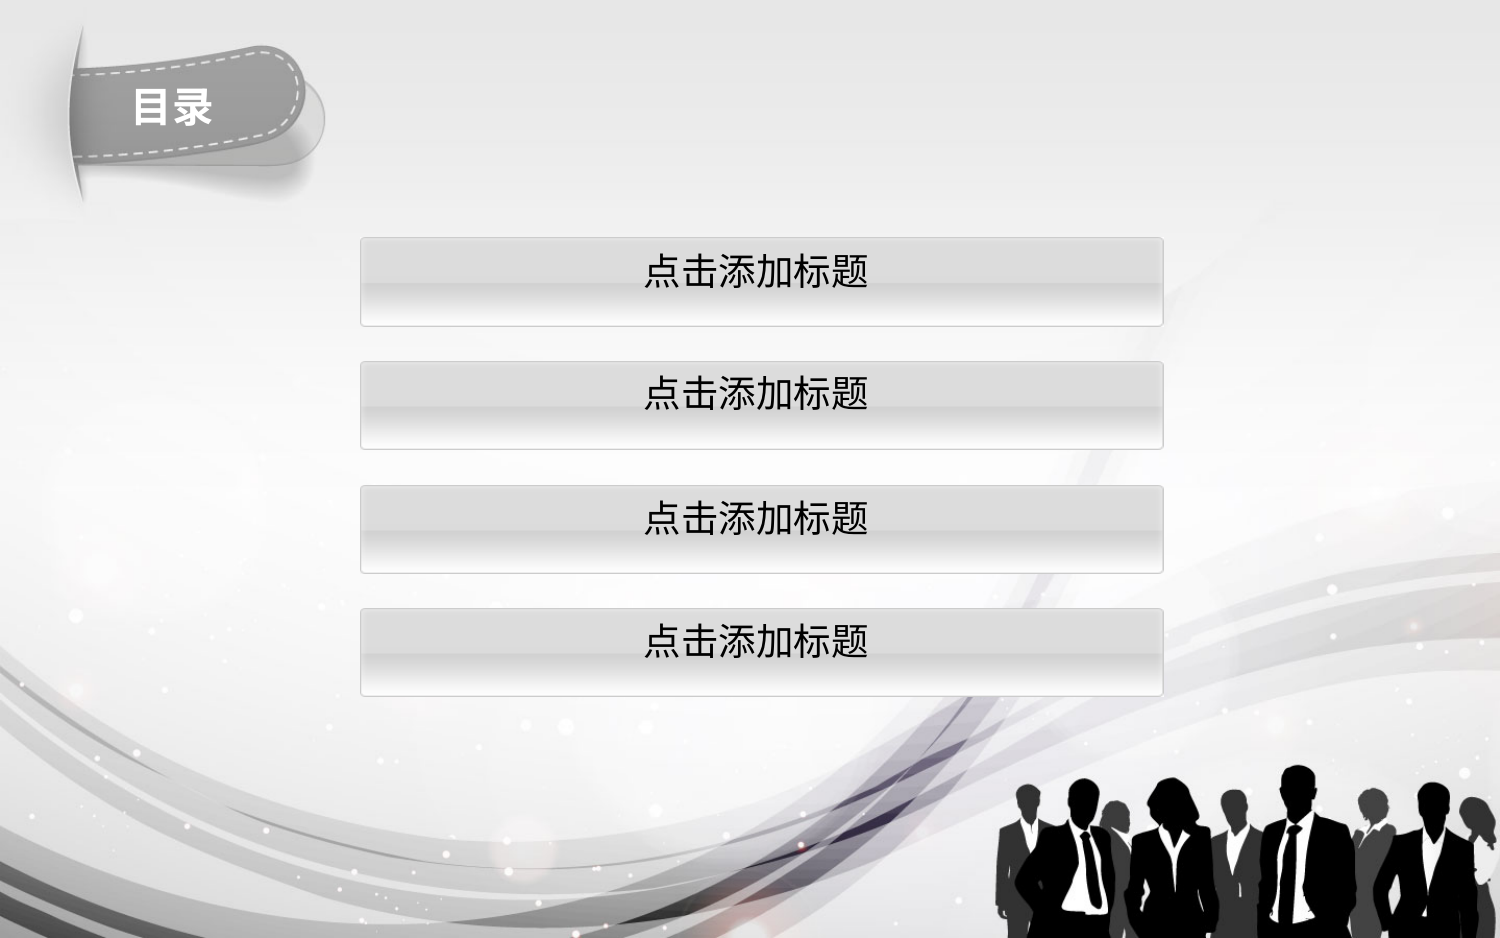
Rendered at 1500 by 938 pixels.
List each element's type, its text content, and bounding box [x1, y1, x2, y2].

picture [0, 0, 1500, 938]
title 目录 [63, 70, 282, 141]
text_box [359, 237, 1164, 698]
